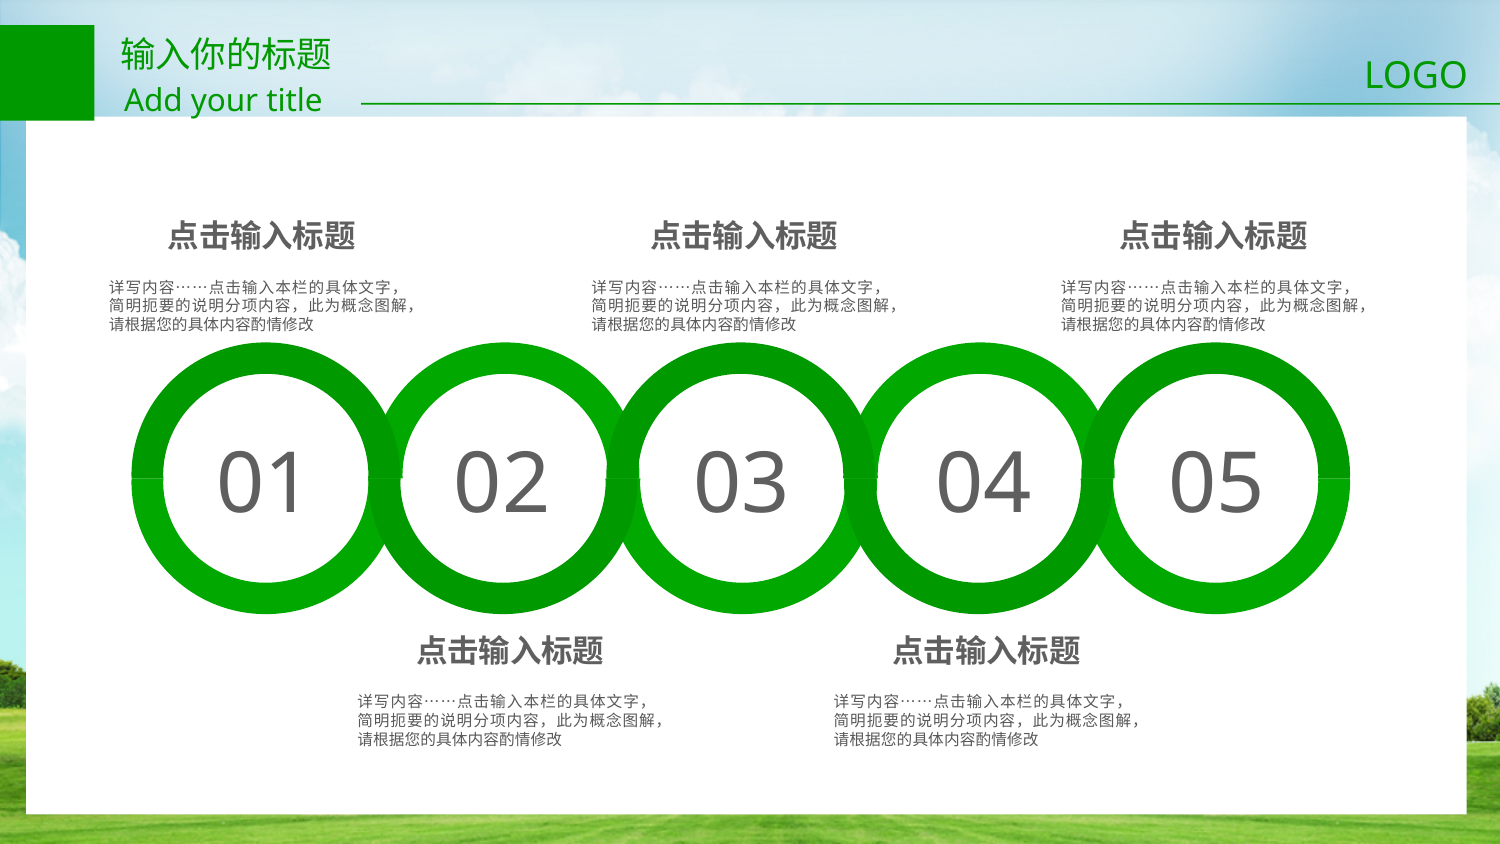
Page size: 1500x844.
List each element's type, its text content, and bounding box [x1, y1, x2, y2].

text_box [844, 478, 1113, 615]
text_box 04 [922, 422, 1044, 535]
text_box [91, 210, 432, 360]
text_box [816, 625, 1157, 774]
picture [0, 0, 1500, 844]
text_box 01 [204, 422, 325, 535]
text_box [574, 210, 914, 360]
text_box [606, 368, 876, 479]
text_box [386, 342, 623, 479]
text_box [131, 479, 384, 615]
text_box [1081, 368, 1351, 479]
text_box 03 [681, 422, 803, 535]
text_box 05 [1156, 422, 1278, 535]
text_box [861, 342, 1098, 479]
text_box [1097, 479, 1351, 615]
text_box [131, 368, 401, 479]
text_box [368, 478, 638, 615]
text_box [623, 478, 860, 615]
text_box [1043, 210, 1384, 360]
text_box 02 [441, 422, 563, 535]
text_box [340, 625, 680, 774]
